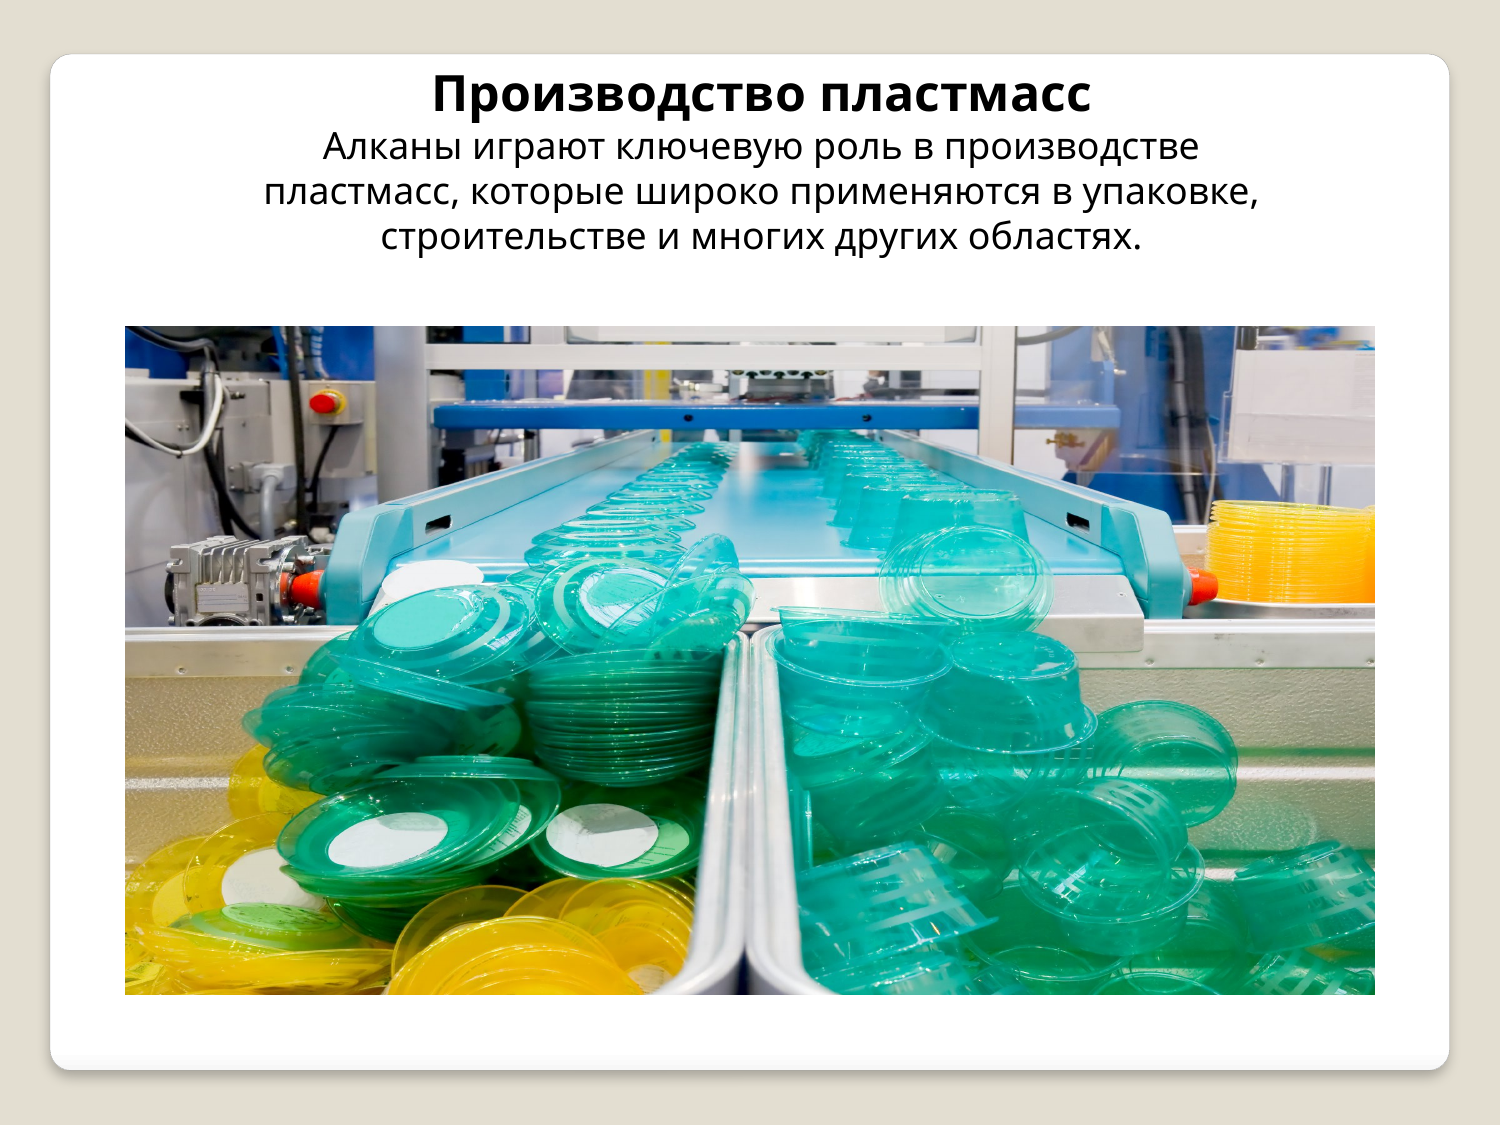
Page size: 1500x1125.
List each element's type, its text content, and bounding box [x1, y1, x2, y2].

text_box Производство пластмасс Алканы играют ключевую роль в производстве пластмасс, которые широко применяются в упаковке, строительстве и многих других областях. [206, 54, 1317, 265]
picture [124, 325, 1376, 996]
